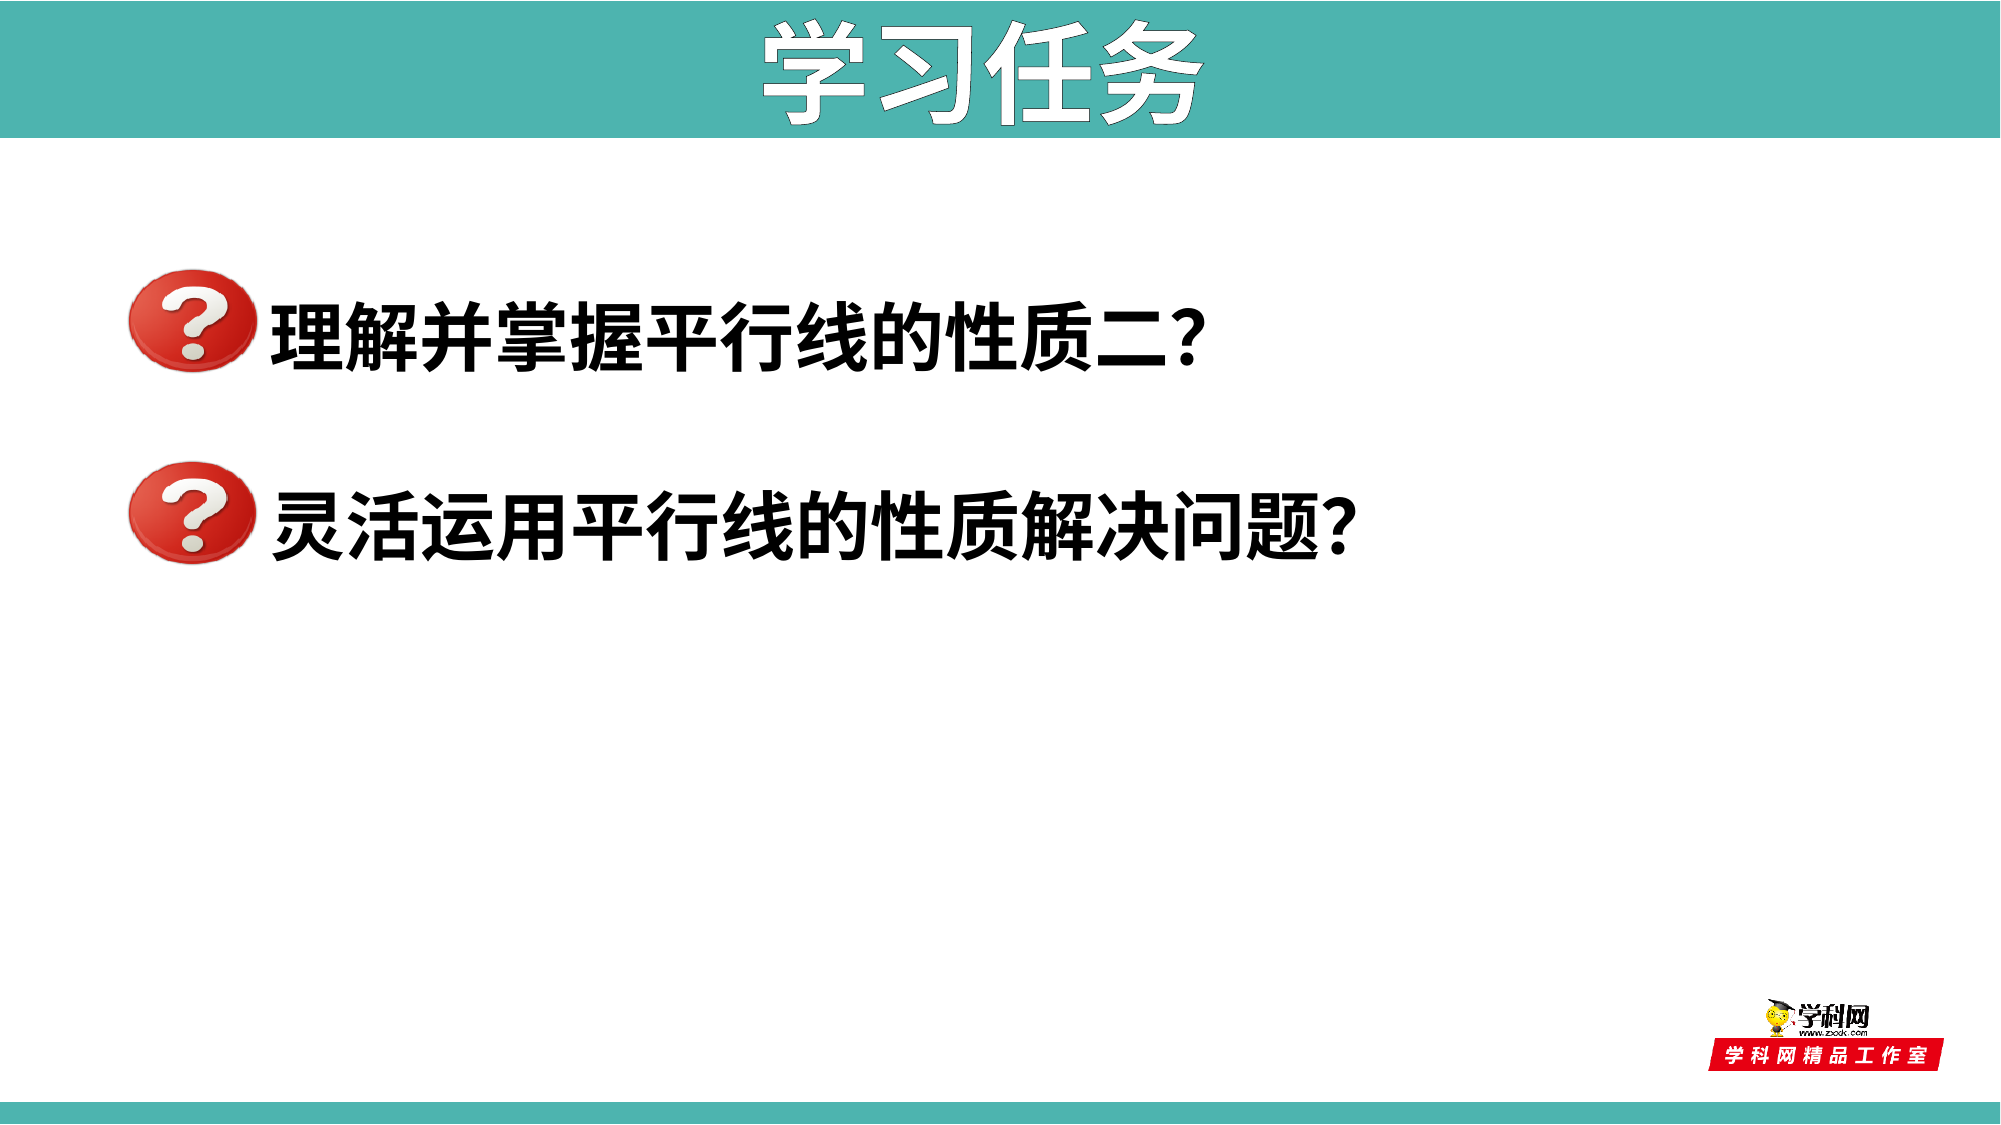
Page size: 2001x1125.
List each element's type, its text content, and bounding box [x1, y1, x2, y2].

text_box 学习任务 [742, 0, 1223, 146]
text_box 理解并掌握平行线的性质二？ [254, 256, 1461, 389]
text_box 灵活运用平行线的性质解决问题？ [255, 445, 1579, 578]
picture [0, 1, 2001, 1124]
